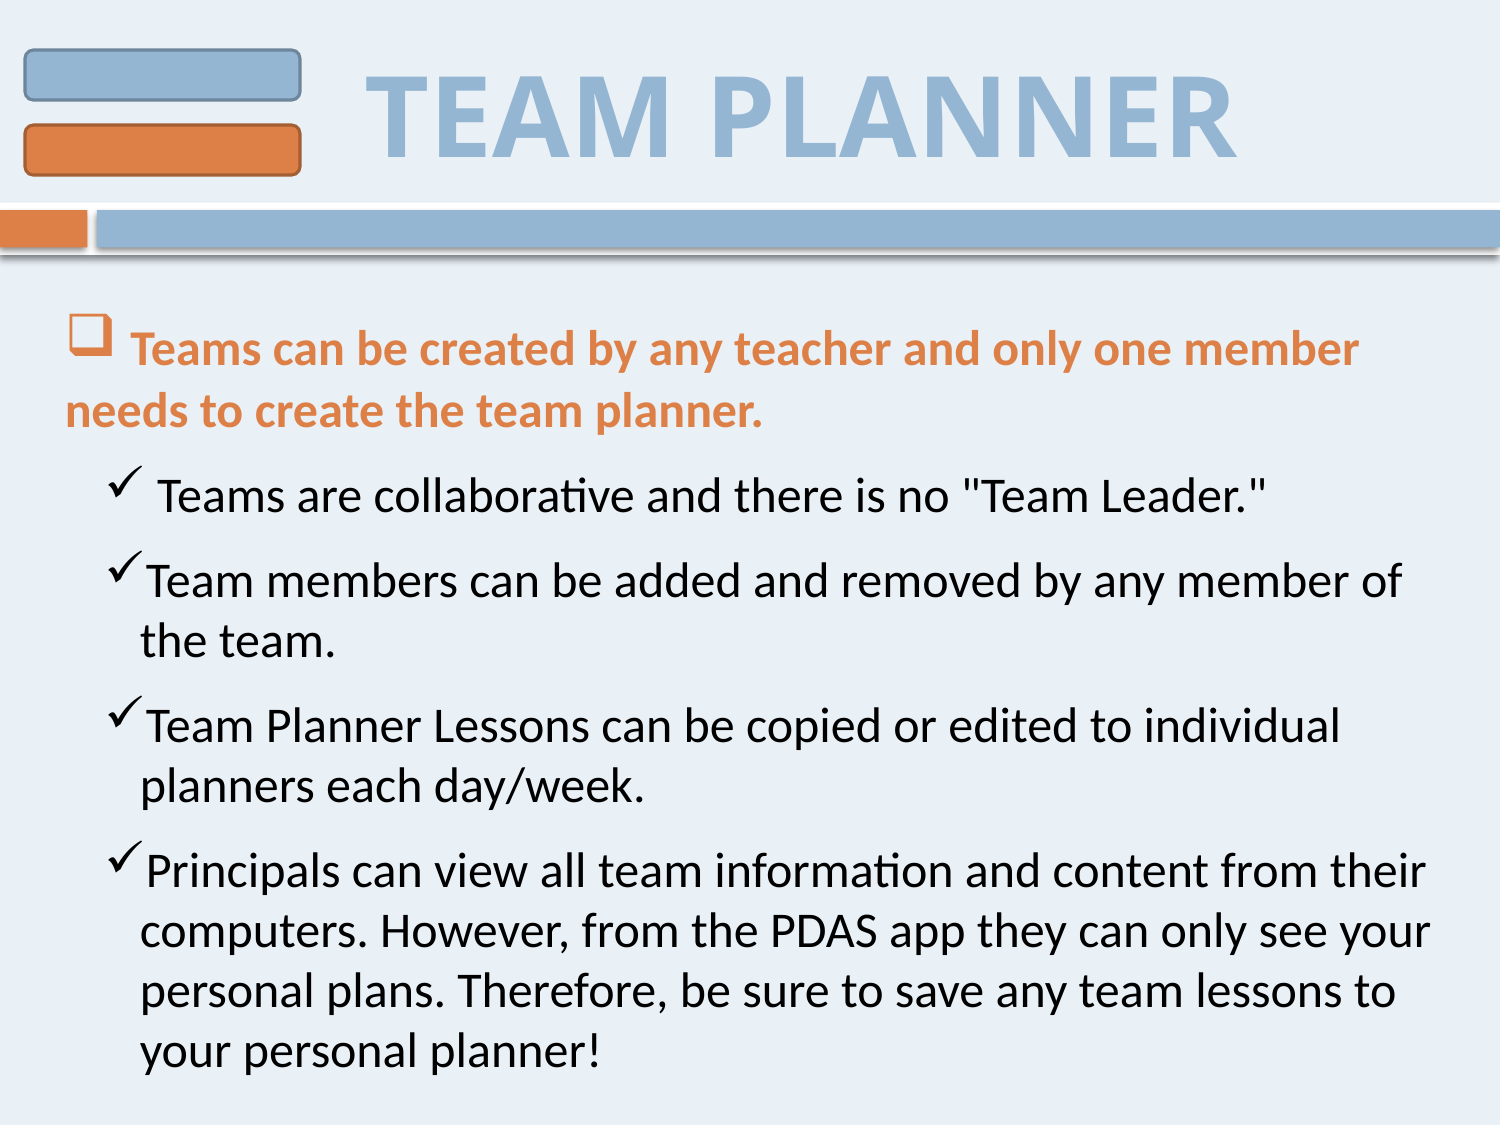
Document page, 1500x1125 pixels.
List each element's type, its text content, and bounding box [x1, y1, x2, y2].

text_box [23, 48, 302, 102]
text_box [23, 123, 302, 177]
text_box TEAM PLANNER [350, 12, 1500, 213]
text_box Teams can be created by any teacher and only one member needs to create the team planner. Teams are collaborative and there is no "Team Leader." Team members can be added and removed by any member of the team. Team Planner Lessons can be copied or edited to individual planners each day/week. Principals can view all team information and content from their computers. However, from the PDAS app they can only see your personal plans. Therefore, be sure to save any team lessons to your personal planner! [50, 299, 1450, 1085]
